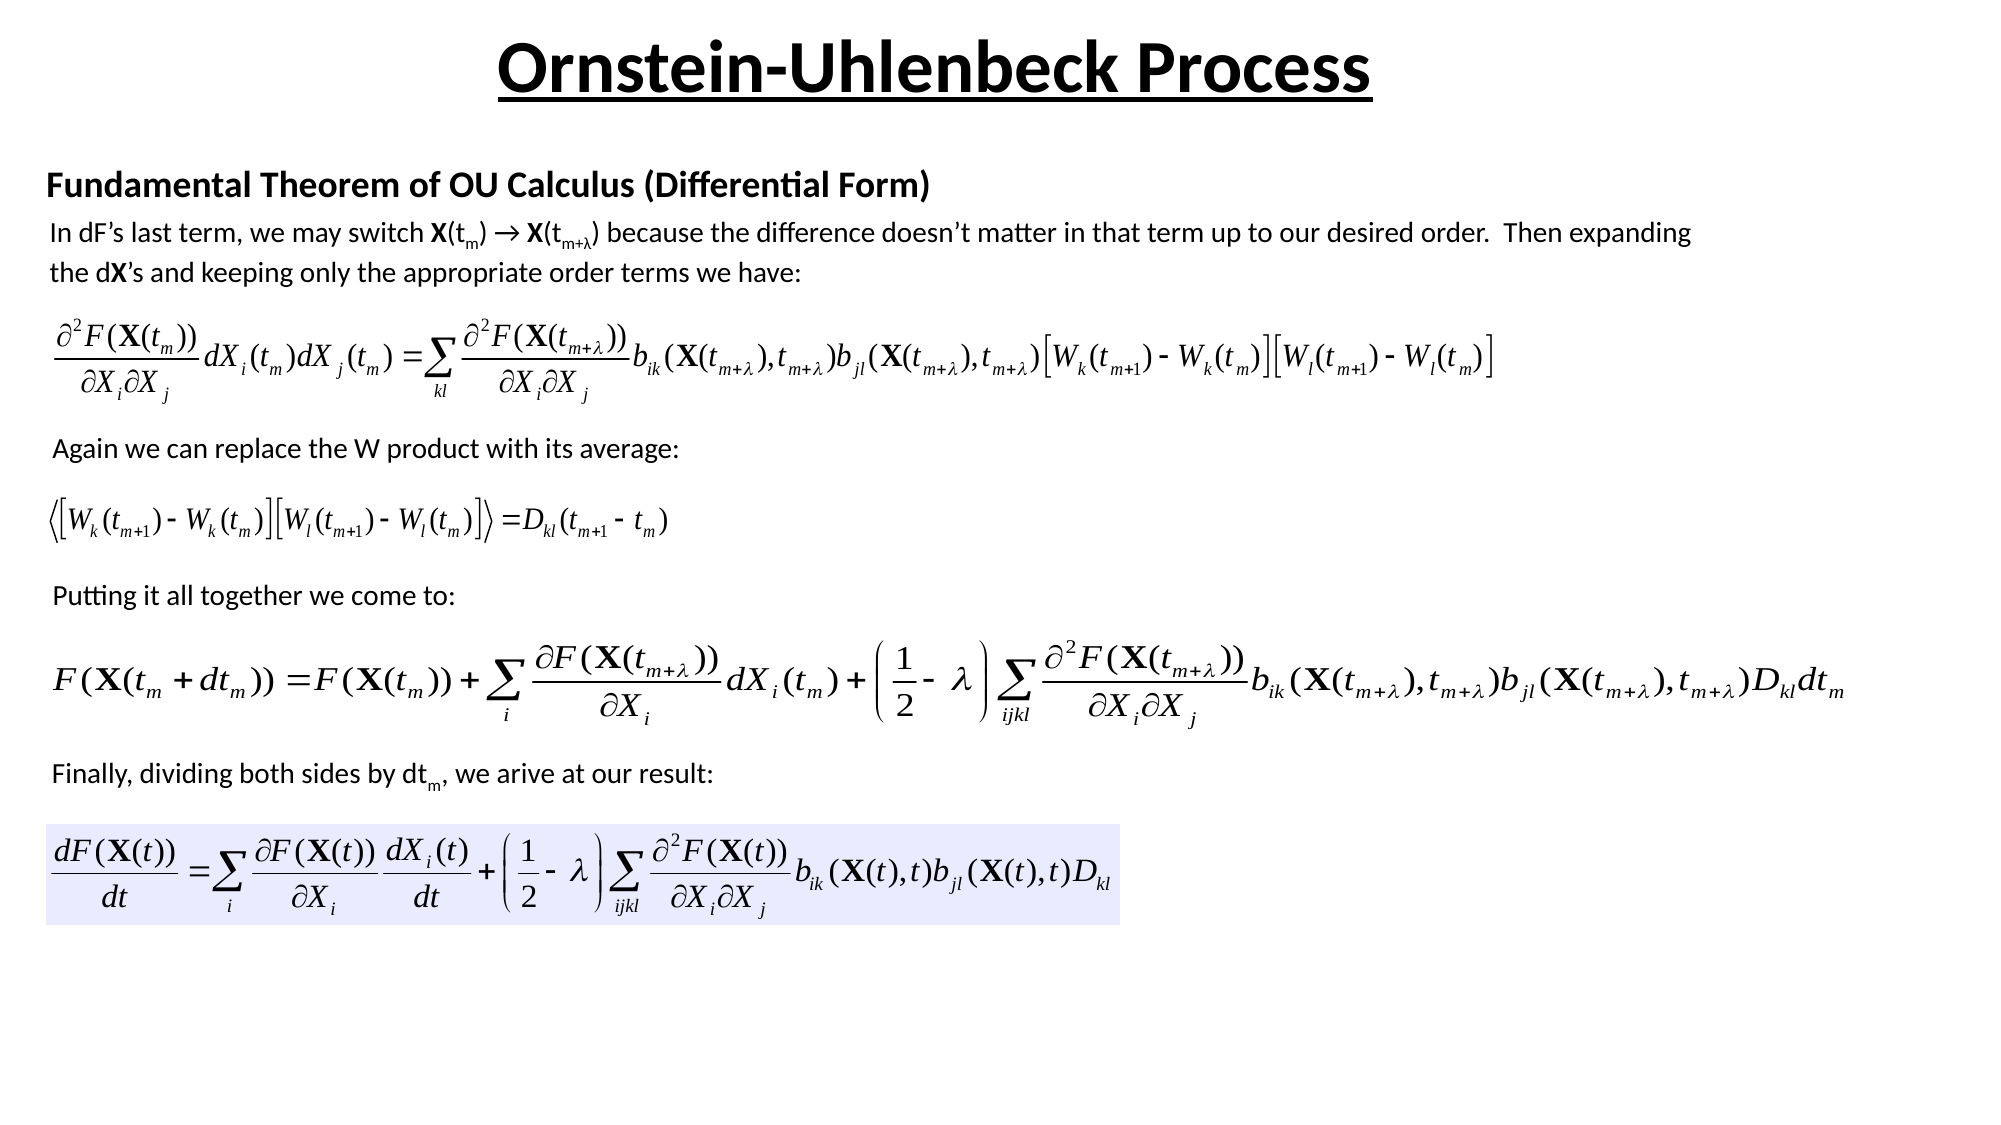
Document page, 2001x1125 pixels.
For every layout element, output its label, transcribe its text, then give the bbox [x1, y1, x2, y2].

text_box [46, 824, 1120, 925]
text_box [49, 310, 1499, 410]
title Ornstein-Uhlenbeck Process [463, 17, 1407, 117]
text_box In dF’s last term, we may switch X(tm) → X(tm+λ) because the difference doesn’t matter in that term up to our desired order. Then expanding the dX’s and keeping only the appropriate order terms we have: [34, 205, 1721, 296]
text_box Putting it all together we come to: [37, 569, 472, 620]
text_box Again we can replace the W product with its average: [37, 422, 696, 473]
text_box Fundamental Theorem of OU Calculus (Differential Form) [31, 152, 1047, 213]
text_box Finally, dividing both sides by dtm, we arive at our result: [37, 747, 730, 802]
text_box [44, 492, 675, 550]
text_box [46, 631, 1856, 735]
